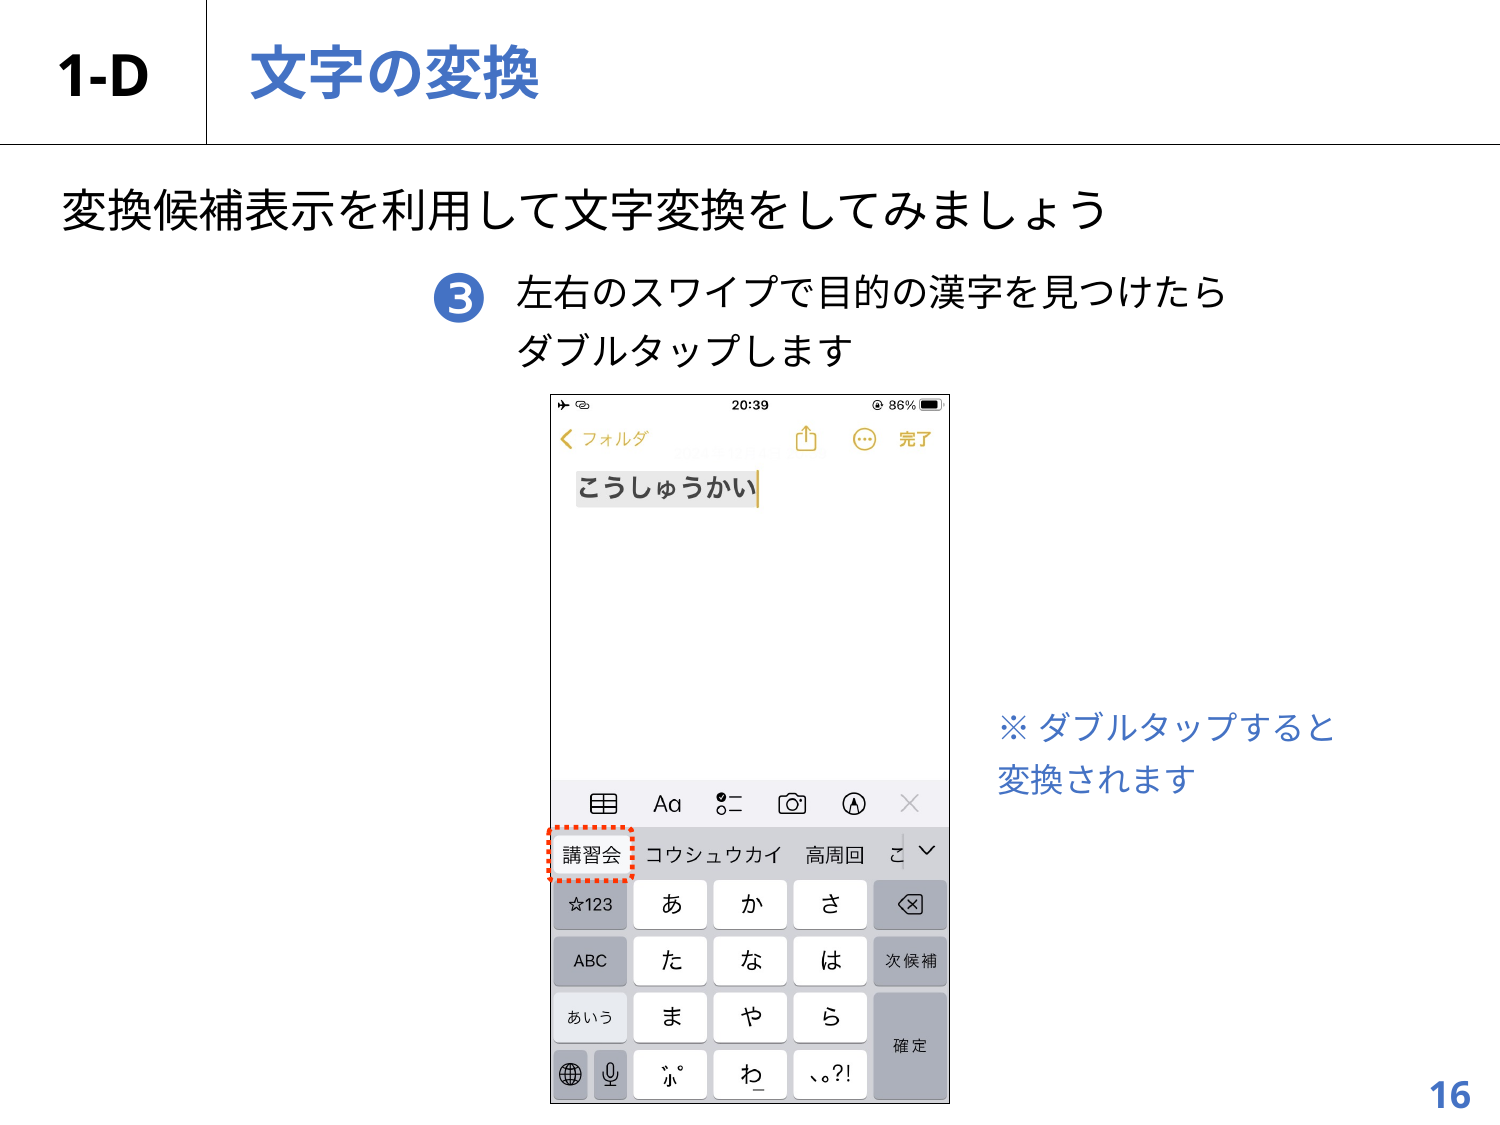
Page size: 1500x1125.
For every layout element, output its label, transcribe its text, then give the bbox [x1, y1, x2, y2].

text_box 文字の変換 [230, 24, 1459, 119]
text_box 変換候補表示を利用して文字変換をしてみましょう [46, 180, 1500, 274]
text_box 1-D [0, 0, 207, 147]
text_box 16 [1399, 1063, 1500, 1123]
text_box 左右のスワイプで目的の漢字を見つけたらダブルタップします [500, 274, 1250, 381]
picture [550, 394, 950, 1104]
text_box ❸ [415, 274, 492, 343]
text_box ※ダブルタップすると 変換されます [982, 687, 1400, 806]
